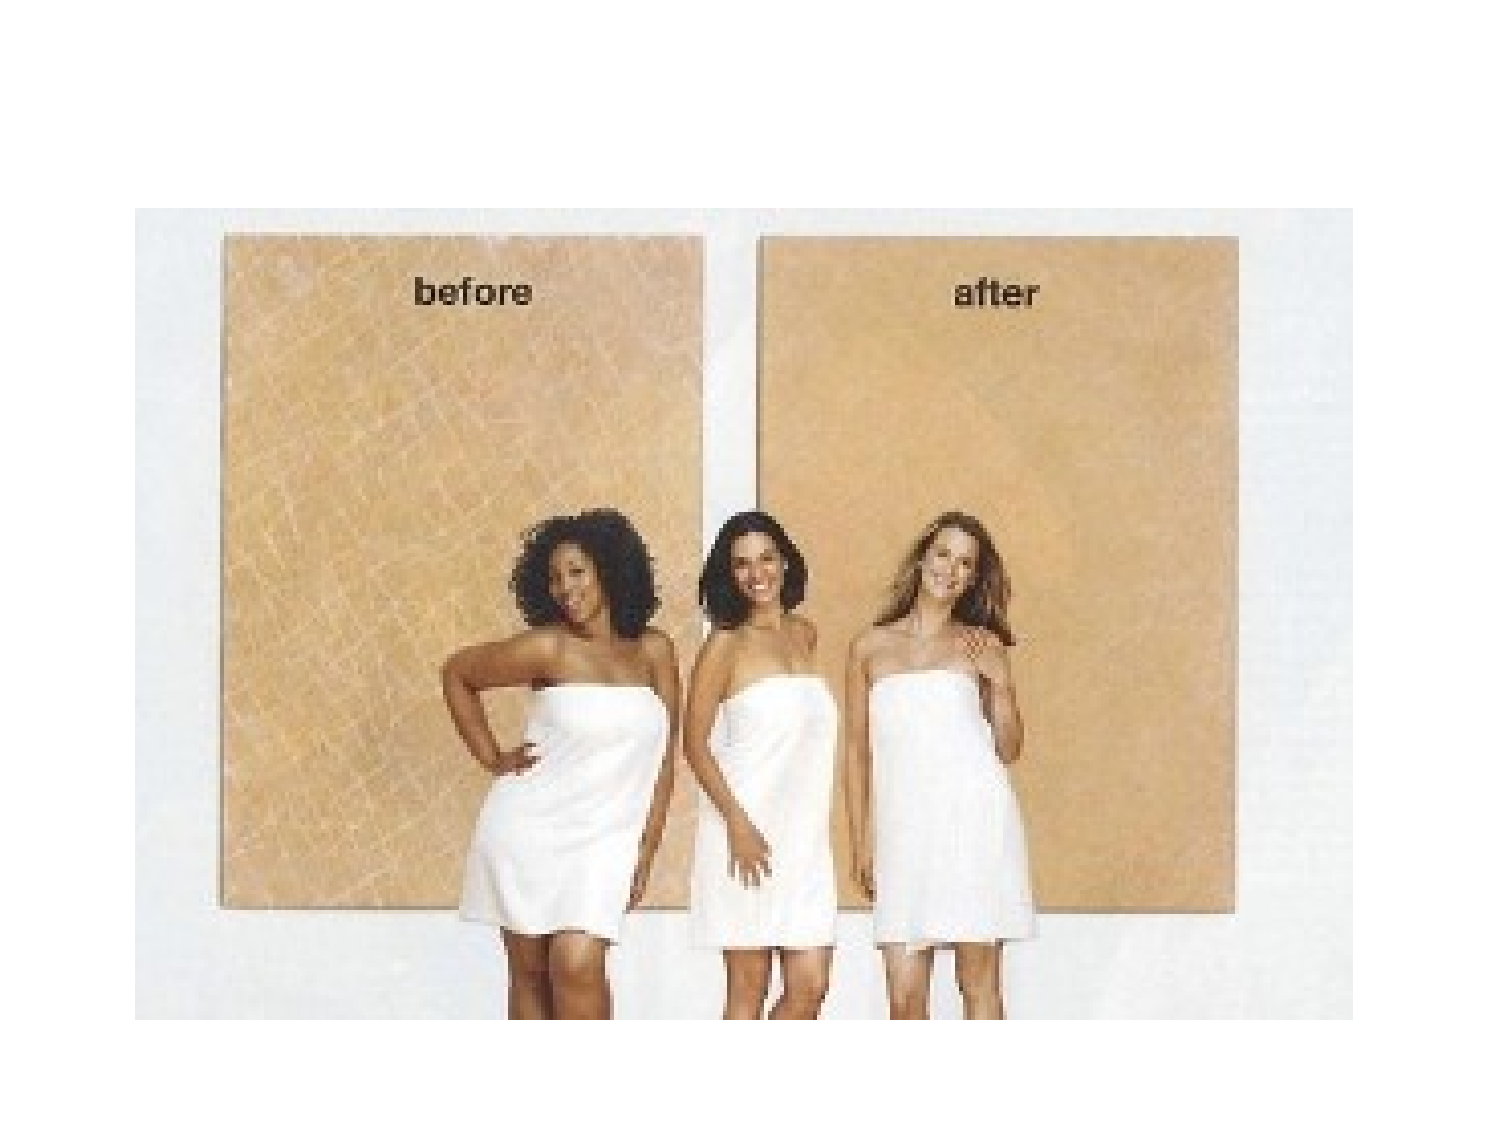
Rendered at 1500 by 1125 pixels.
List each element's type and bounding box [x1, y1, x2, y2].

picture [135, 208, 1353, 1020]
